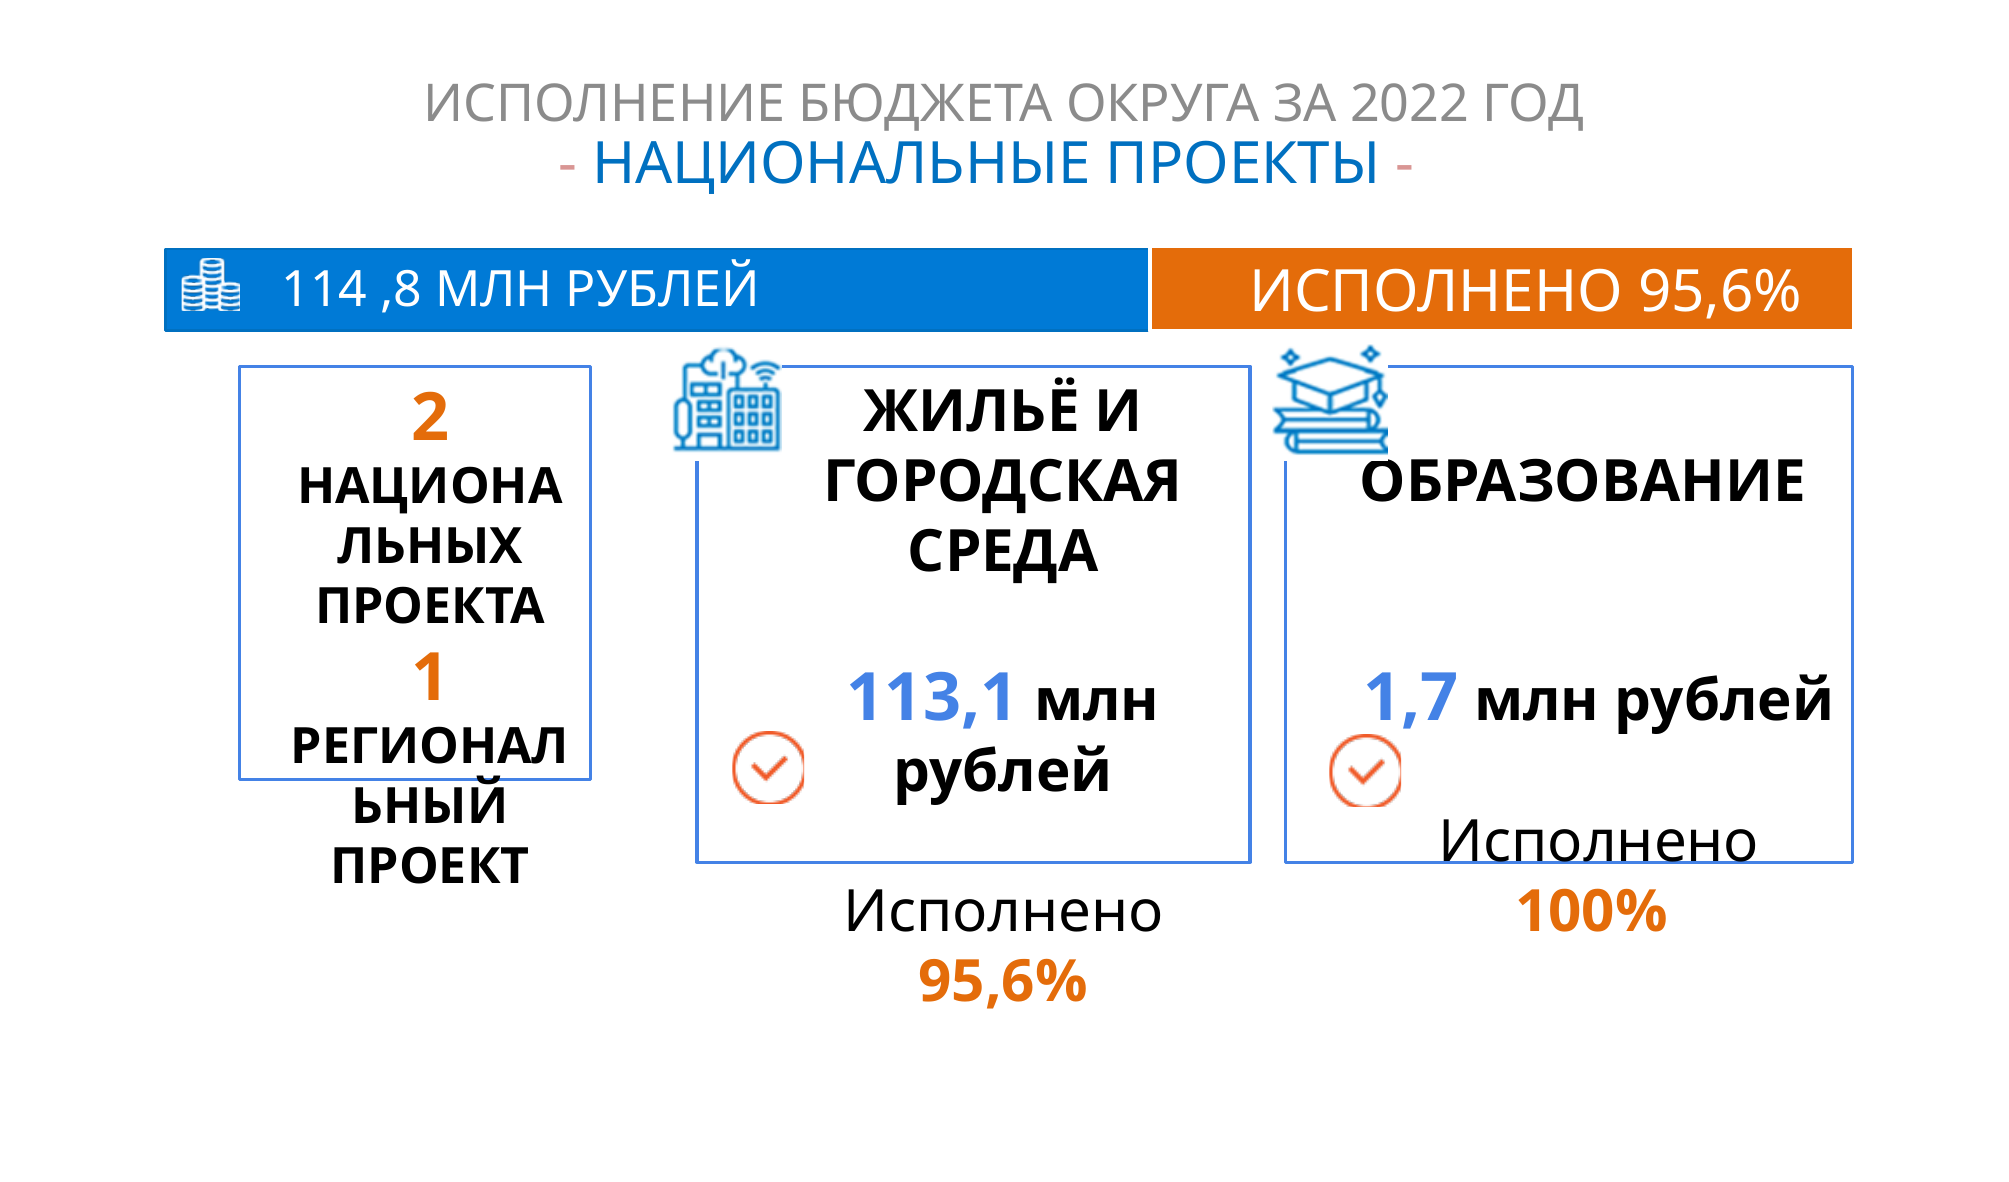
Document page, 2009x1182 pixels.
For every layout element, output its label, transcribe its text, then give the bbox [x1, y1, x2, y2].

text_box 114 ,8 МЛН РУБЛЕЙ [163, 247, 1148, 333]
picture [732, 731, 805, 804]
text_box ЖИЛЬЁ И ГОРОДСКАЯ СРЕДА 113,1 млн рублей Исполнено 95,6% [695, 364, 1252, 864]
text_box ОБРАЗОВАНИЕ 1,7 млн рублей Исполнено 100% [1284, 364, 1855, 864]
text_box ИСПОЛНЕНО 95,6% [1148, 244, 1857, 333]
picture [181, 257, 241, 311]
text_box 2 НАЦИОНАЛЬНЫХ ПРОЕКТА 1 РЕГИОНАЛЬНЫЙ ПРОЕКТ [238, 364, 593, 782]
picture [1329, 734, 1402, 807]
text_box - НАЦИОНАЛЬНЫЕ ПРОЕКТЫ - [425, 118, 1548, 203]
picture [1271, 344, 1388, 461]
title ИСПОЛНЕНИЕ БЮДЖЕТА ОКРУГА ЗА 2022 ГОД [100, 47, 1908, 154]
picture [662, 333, 782, 461]
